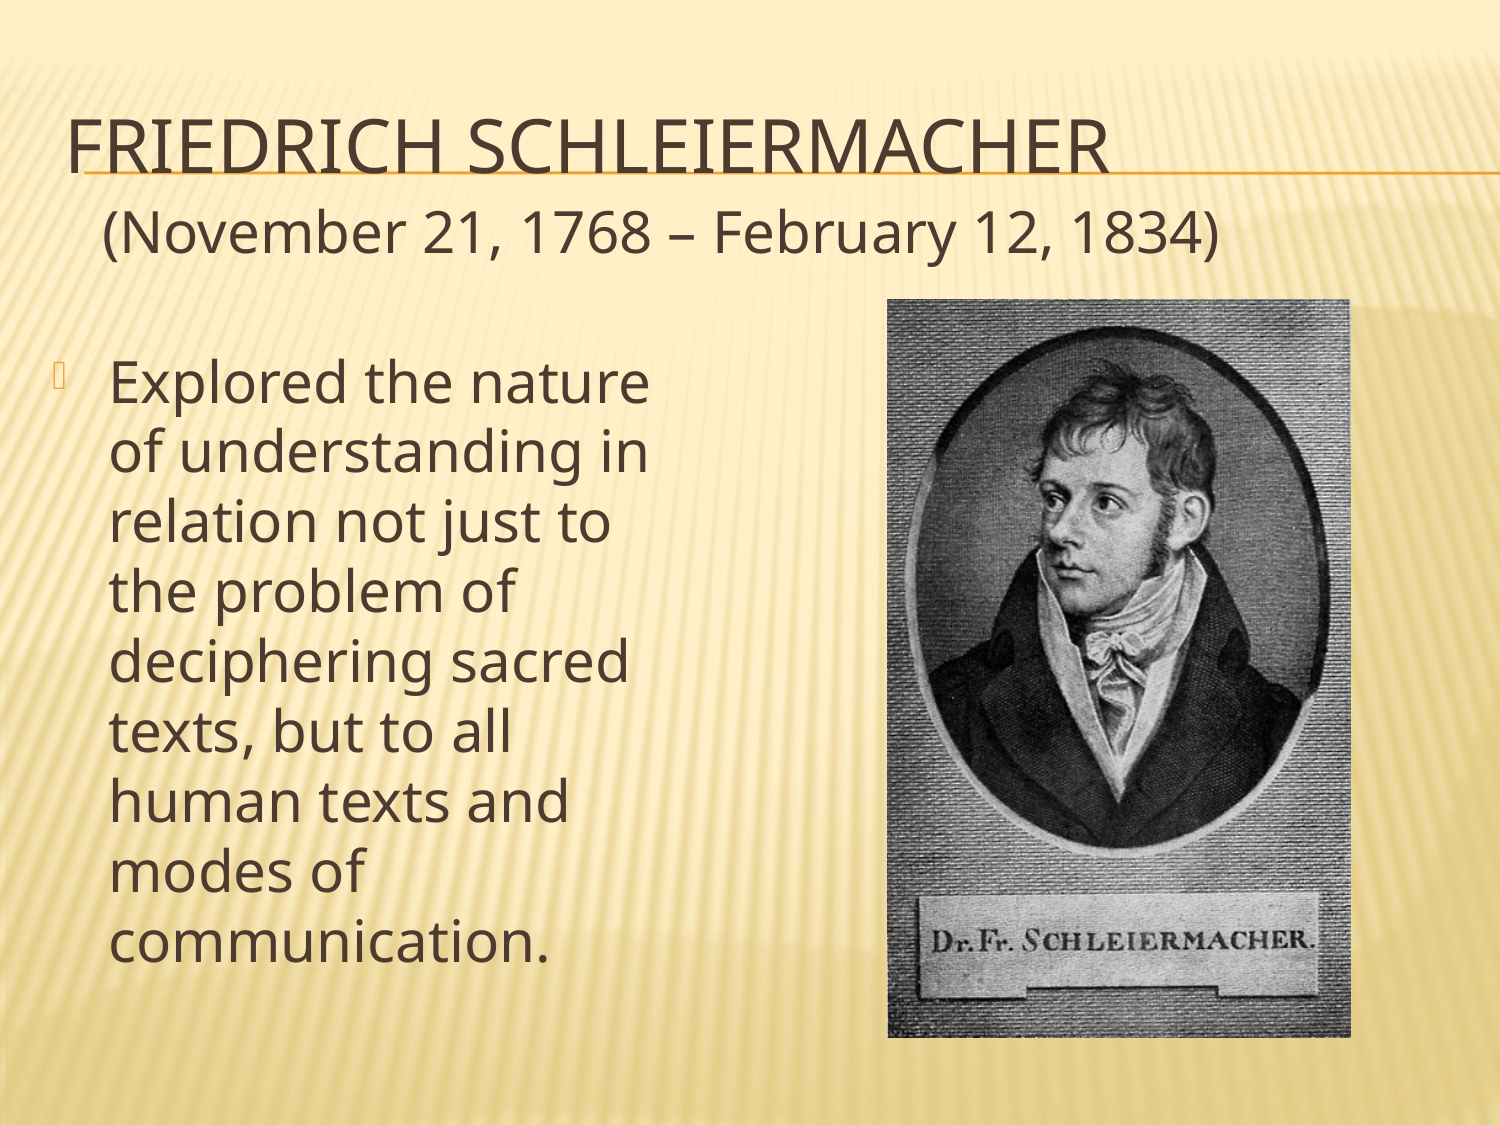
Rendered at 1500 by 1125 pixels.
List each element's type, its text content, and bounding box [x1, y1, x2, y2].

title Friedrich Schleiermacher [49, 75, 1475, 213]
picture [887, 299, 1352, 1038]
list Explored the nature of understanding in relation not just to the problem of deciphering sacred texts, but to all human texts and modes of communication. [37, 337, 713, 1063]
list (November 21, 1768 – February 12, 1834) [87, 187, 1475, 325]
